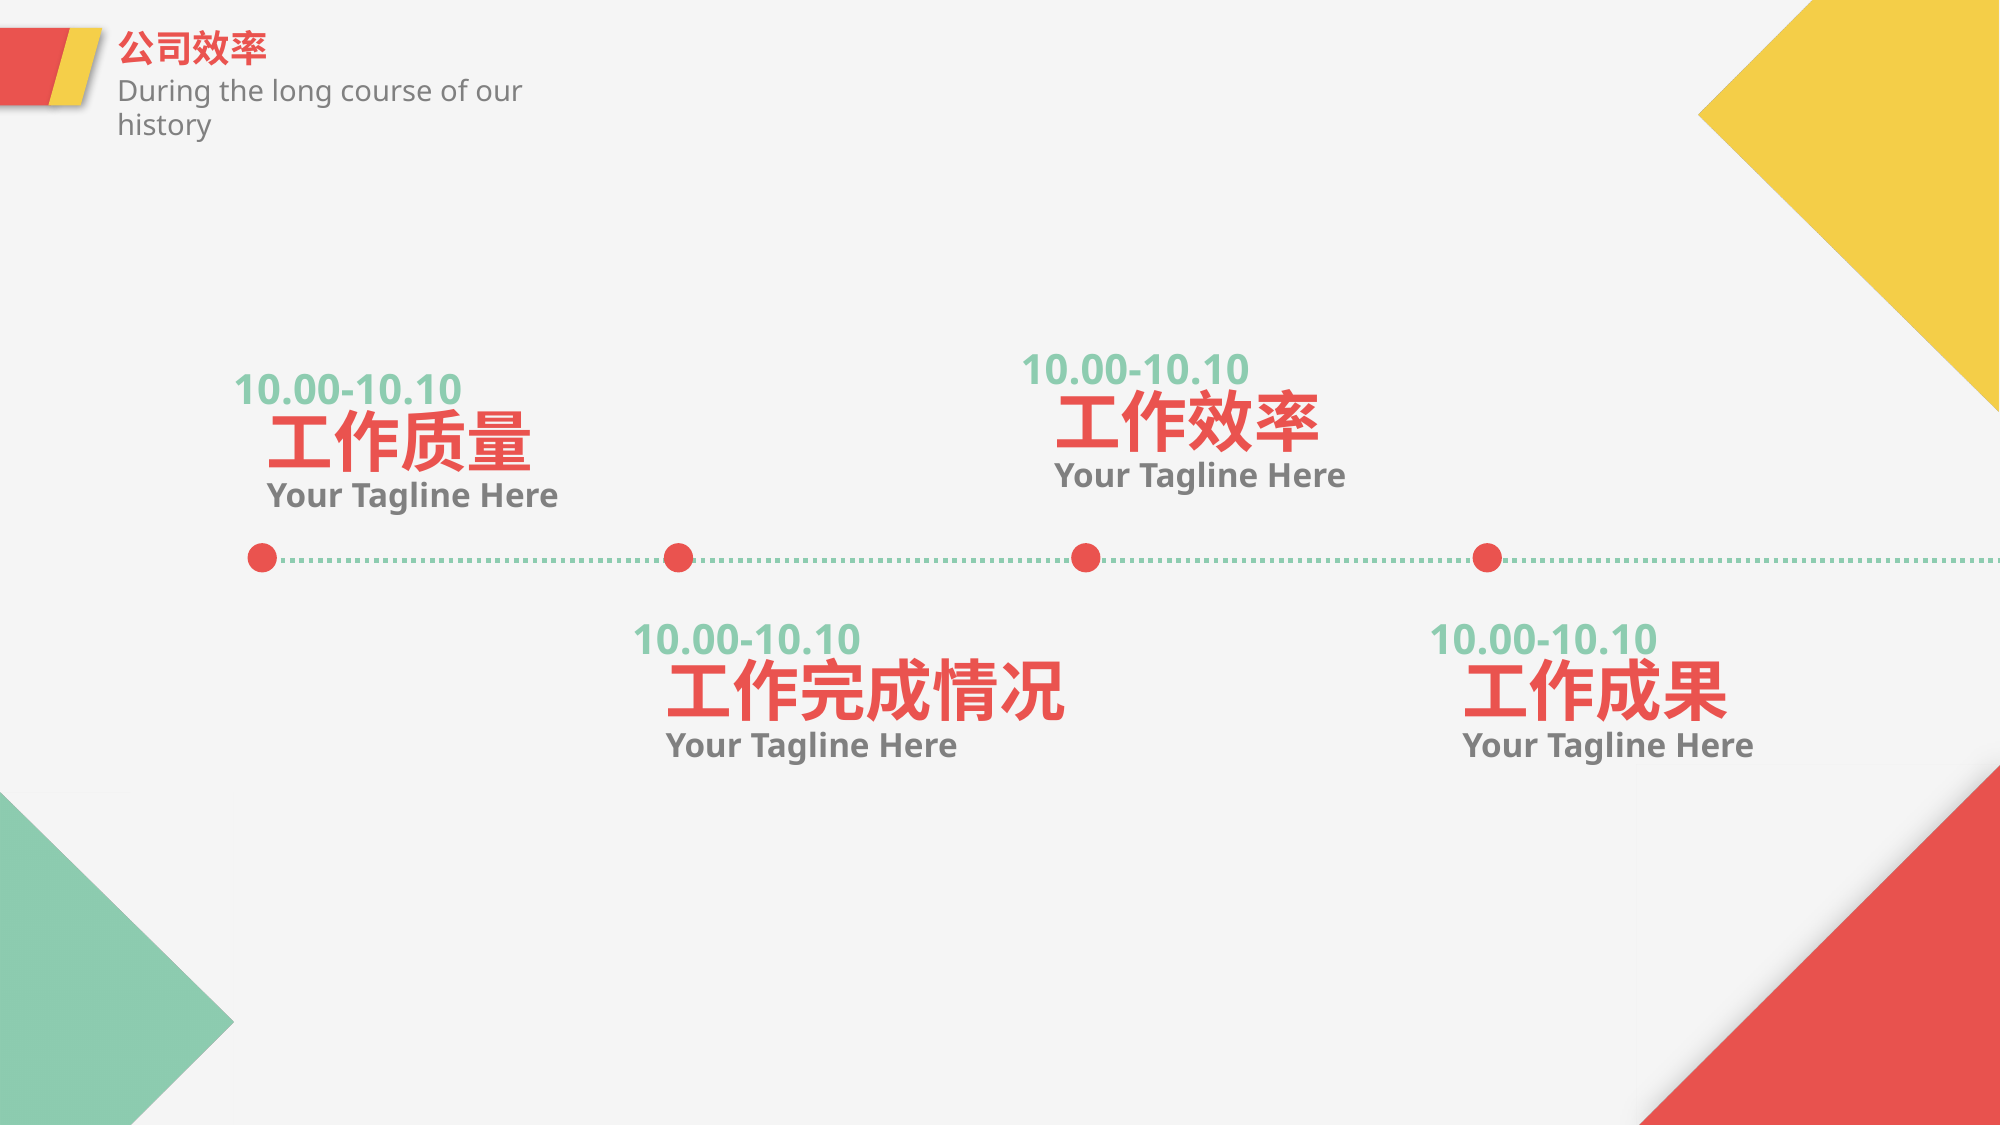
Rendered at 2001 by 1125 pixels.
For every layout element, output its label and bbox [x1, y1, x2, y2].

picture [1698, 0, 1999, 412]
picture [0, 792, 234, 1125]
picture [1636, 764, 2000, 1125]
text_box [1450, 605, 1969, 764]
text_box [246, 542, 278, 574]
text_box [254, 355, 773, 514]
text_box [662, 542, 695, 560]
text_box [663, 561, 694, 574]
text_box [1070, 542, 1102, 560]
text_box [1070, 561, 1102, 574]
text_box [0, 17, 615, 116]
text_box [1041, 335, 1560, 494]
text_box [1471, 561, 1503, 574]
text_box [1471, 542, 1503, 560]
text_box [653, 605, 1172, 764]
